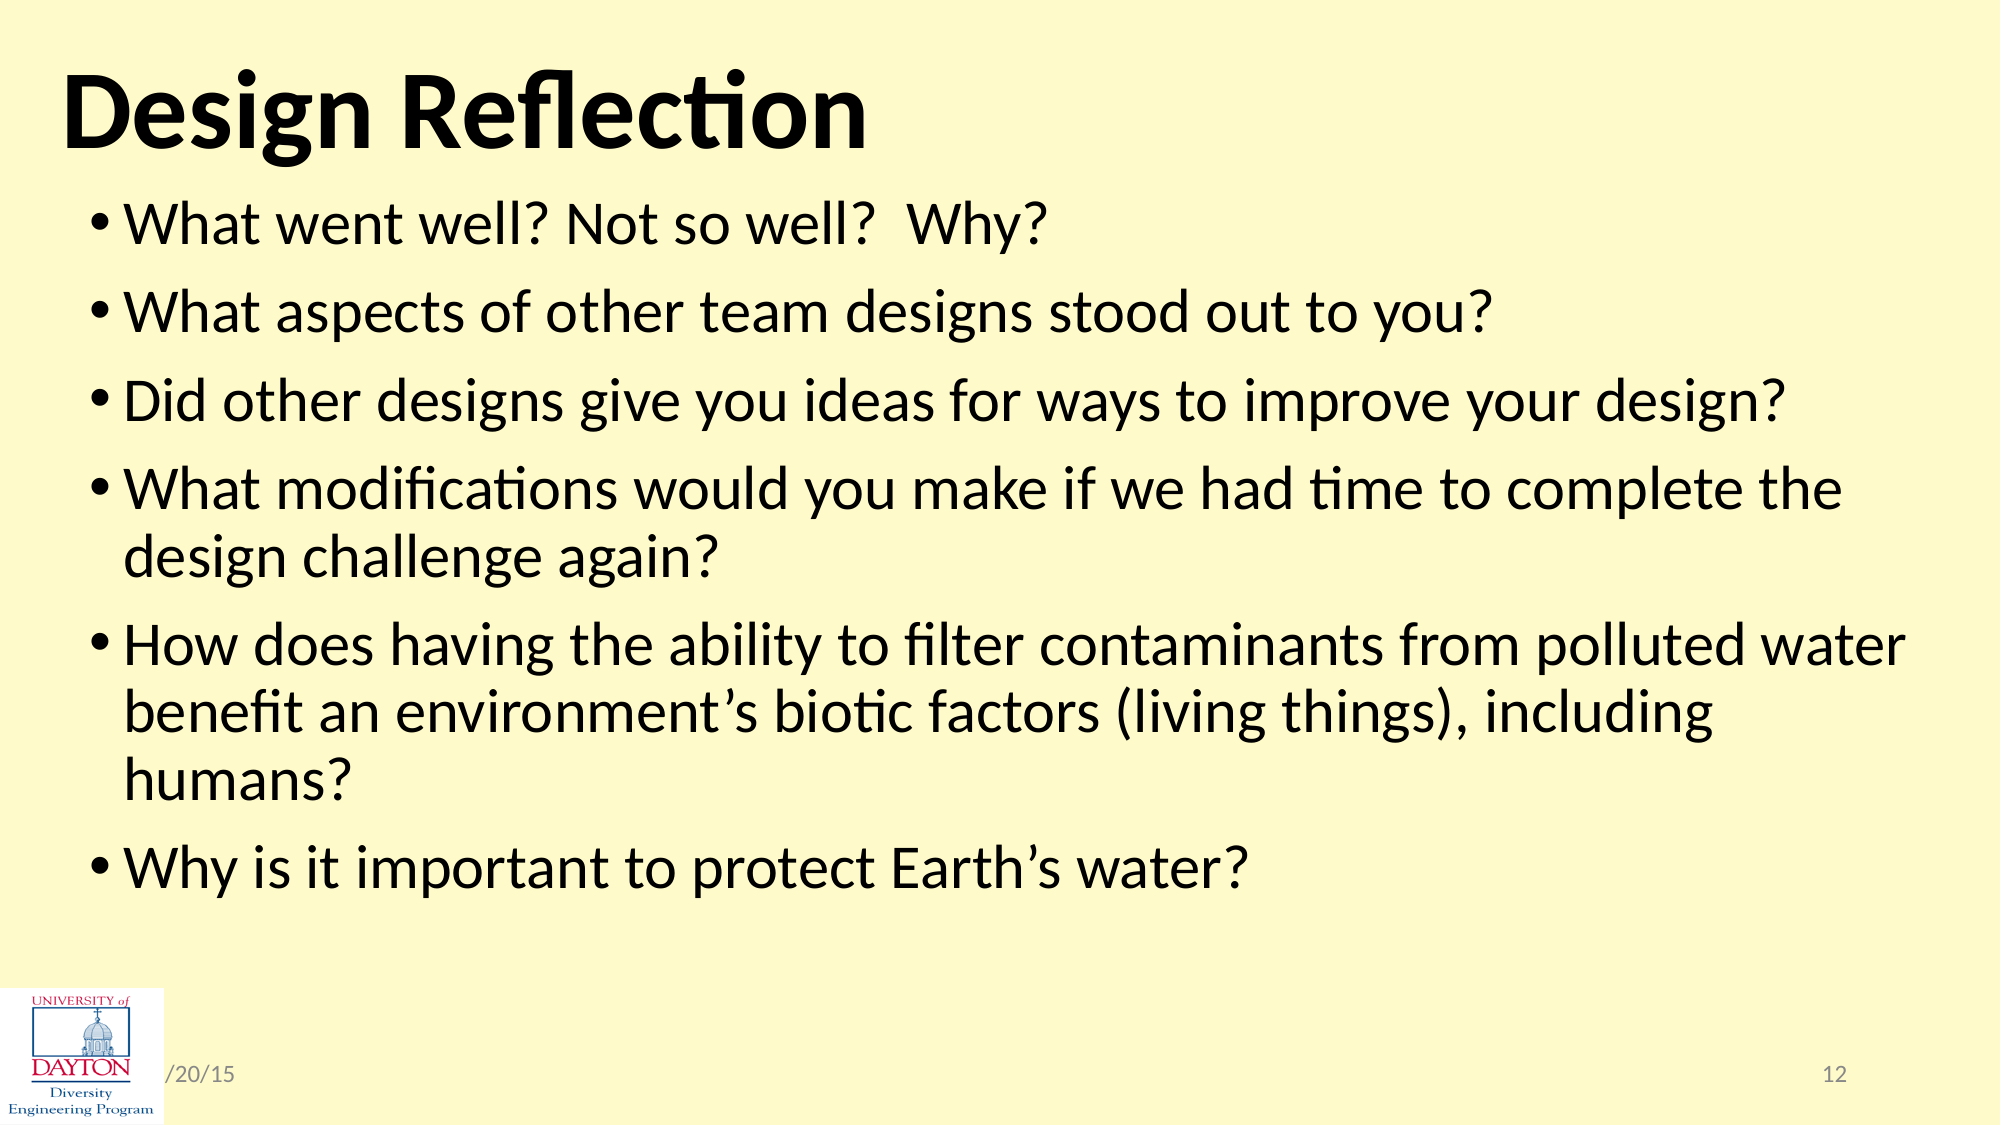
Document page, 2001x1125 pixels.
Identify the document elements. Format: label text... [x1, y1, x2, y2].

list What went well? Not so well? Why? What aspects of other team designs stood out to you? Did other designs give you ideas for ways to improve your design? What modifications would you make if we had time to complete the design challenge again? How does having the ability to filter contaminants from polluted water benefit an environment’s biotic factors (living things), including humans? Why is it important to protect Earth’s water? [70, 183, 1955, 1105]
title Design Reflection [46, 31, 1772, 193]
picture [0, 988, 165, 1125]
